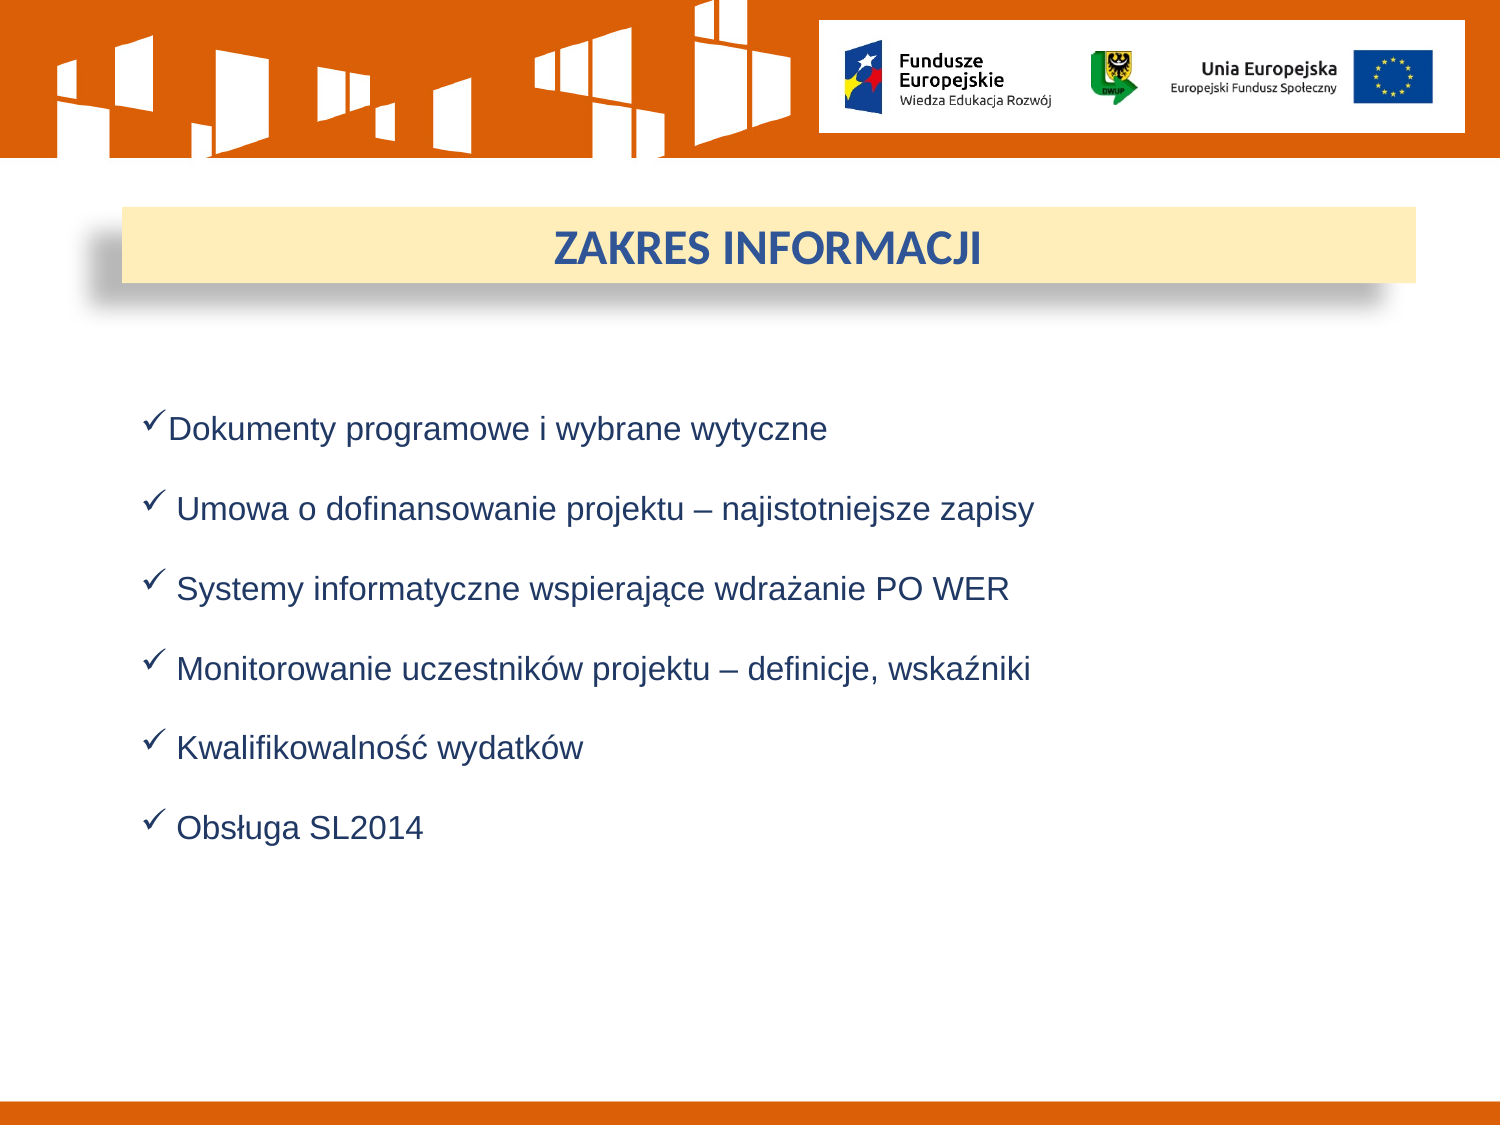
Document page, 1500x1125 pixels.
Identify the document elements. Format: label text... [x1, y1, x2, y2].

picture [0, 0, 1500, 1125]
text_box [826, 21, 1450, 133]
text_box ZAKRES INFORMACJI [122, 206, 1416, 284]
text_box Dokumenty programowe i wybrane wytyczne Umowa o dofinansowanie projektu – najistotniejsze zapisy Systemy informatyczne wspierające wdrażanie PO WER Monitorowanie uczestników projektu – definicje, wskaźniki Kwalifikowalność wydatków Obsługa SL2014 [125, 359, 1469, 894]
text_box [819, 20, 1465, 133]
